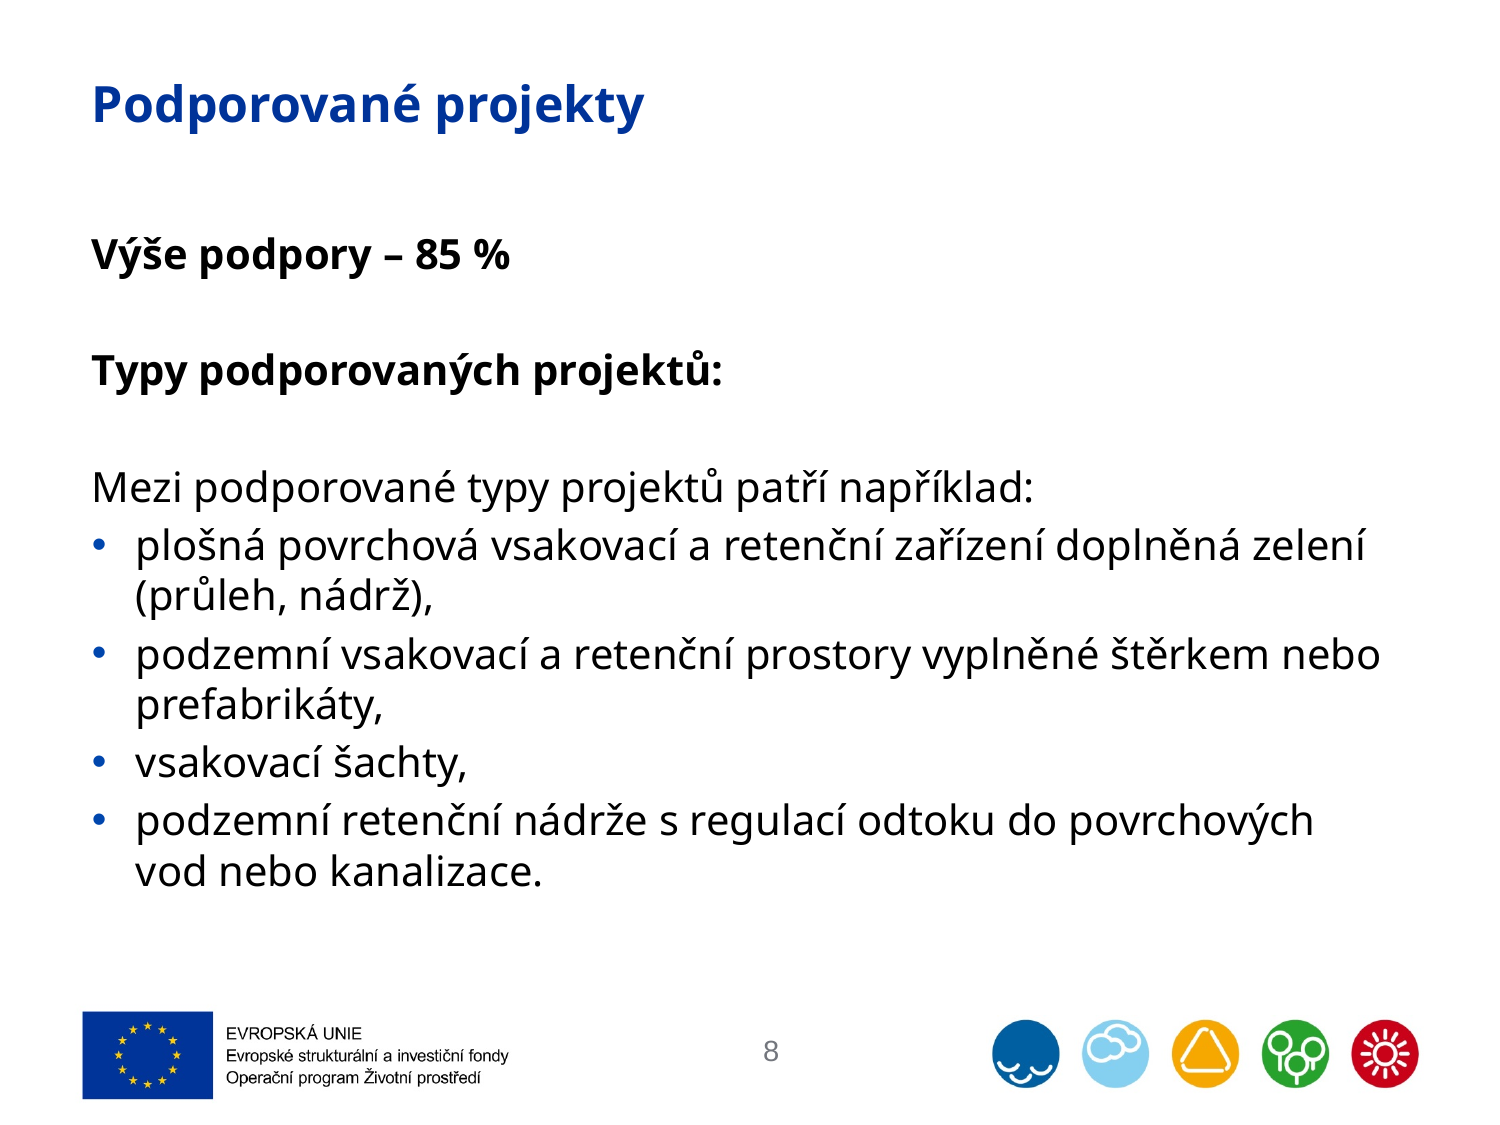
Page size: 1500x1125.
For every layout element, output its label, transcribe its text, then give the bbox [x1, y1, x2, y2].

picture [986, 1015, 1424, 1094]
list Výše podpory – 85 % Typy podporovaných projektů: Mezi podporované typy projektů patří například: plošná povrchová vsakovací a retenční zařízení doplněná zelení (průleh, nádrž), podzemní vsakovací a retenční prostory vyplněné štěrkem nebo prefabrikáty, vsakovací šachty, podzemní retenční nádrže s regulací odtoku do povrchových vod nebo kanalizace. [76, 219, 1407, 998]
title Podporované projekty [76, 45, 1436, 161]
picture [53, 999, 561, 1112]
slide_number 8 [596, 1024, 947, 1103]
